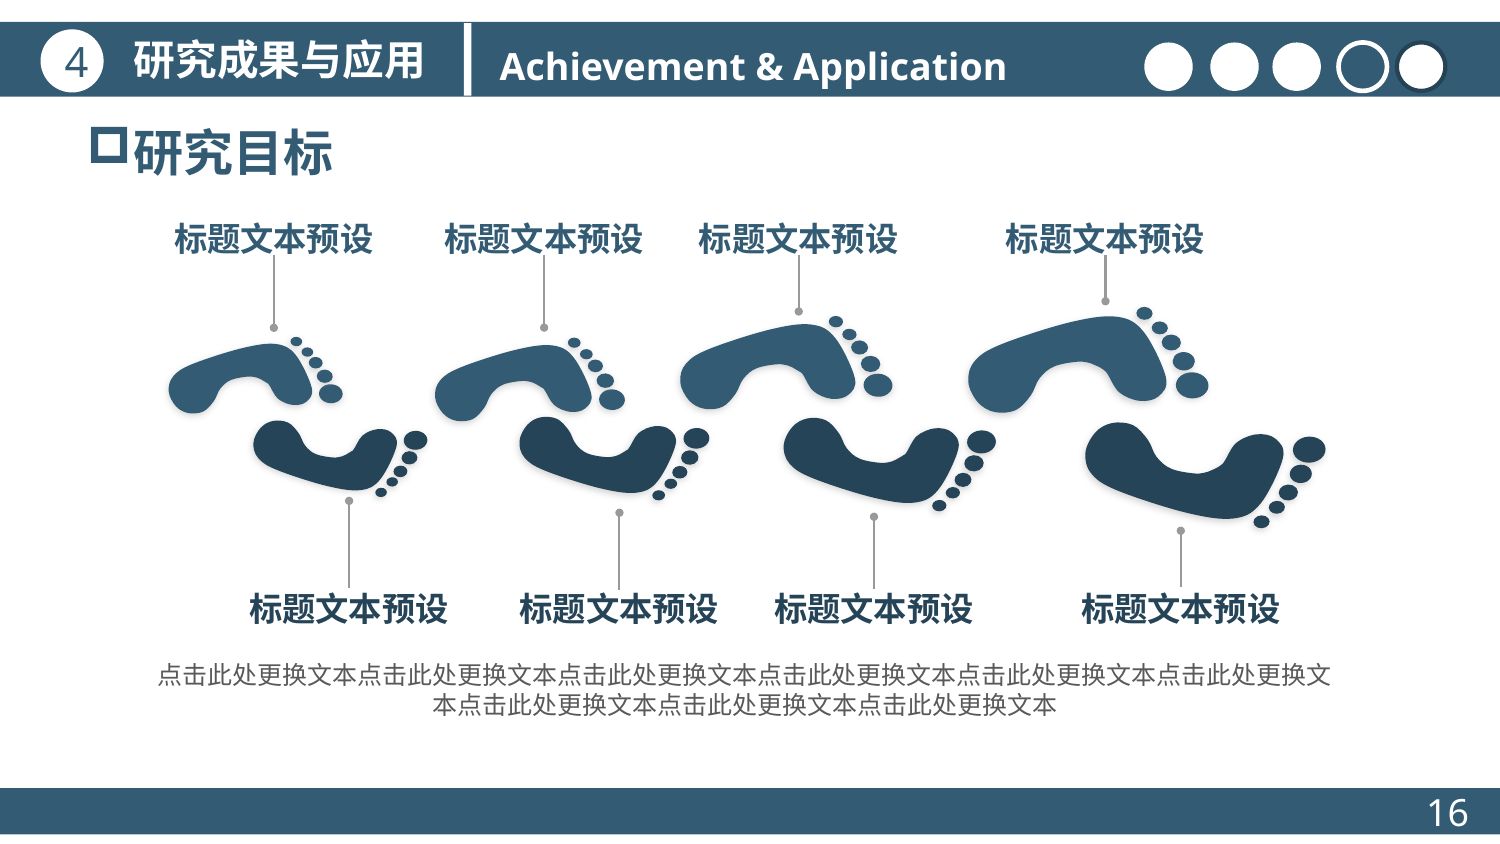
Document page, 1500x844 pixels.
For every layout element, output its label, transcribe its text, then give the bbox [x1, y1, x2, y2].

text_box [561, 360, 674, 548]
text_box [1138, 350, 1281, 589]
text_box 研究目标 [72, 114, 380, 190]
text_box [830, 354, 956, 565]
text_box 点击此处更换文本点击此处更换文本点击此处更换文本点击此处更换文本点击此处更换文本点击此处更换文本点击此处更换文本点击此处更换文本点击此处更换文本 [131, 652, 1359, 747]
text_box 标题文本预设 [288, 587, 410, 612]
text_box 标题文本预设 [483, 217, 605, 242]
text_box 标题文本预设 [1045, 217, 1166, 240]
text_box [206, 293, 310, 466]
text_box 标题文本预设 [213, 217, 335, 242]
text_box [726, 262, 853, 473]
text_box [476, 290, 589, 478]
text_box 标题文本预设 [738, 217, 860, 242]
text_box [0, 21, 1500, 98]
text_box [291, 368, 395, 541]
text_box 标题文本预设 [813, 587, 935, 612]
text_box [1021, 246, 1163, 485]
text_box 标题文本预设 [1120, 587, 1242, 612]
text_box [0, 781, 1500, 843]
text_box 标题文本预设 [559, 587, 680, 612]
